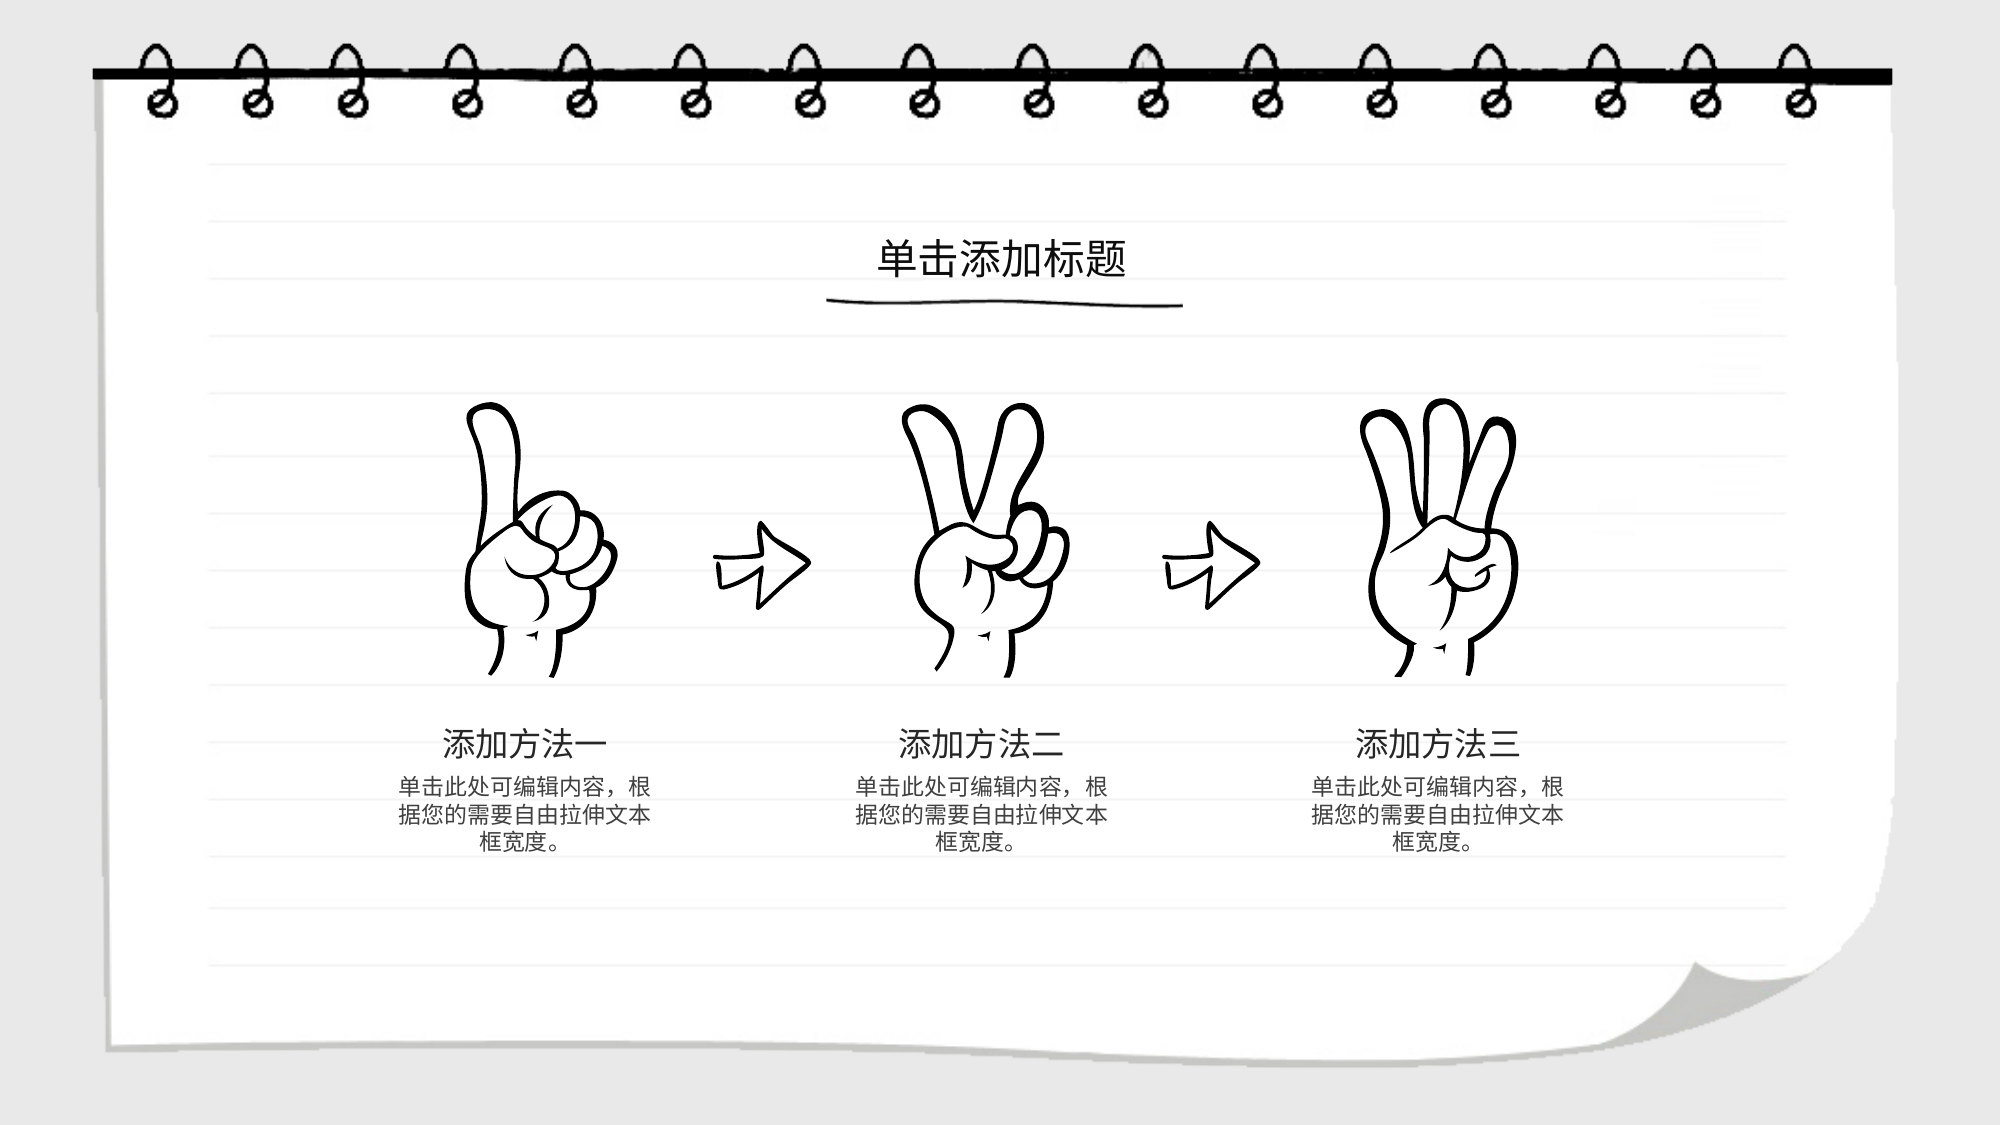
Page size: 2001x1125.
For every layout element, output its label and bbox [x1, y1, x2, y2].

text_box [383, 715, 668, 864]
text_box [1162, 520, 1261, 611]
text_box [826, 225, 1183, 321]
text_box [453, 394, 622, 678]
text_box [898, 397, 1073, 678]
text_box [1350, 397, 1525, 678]
picture [49, 17, 1935, 1106]
text_box [712, 520, 812, 611]
text_box [839, 715, 1124, 864]
text_box [1296, 715, 1581, 864]
